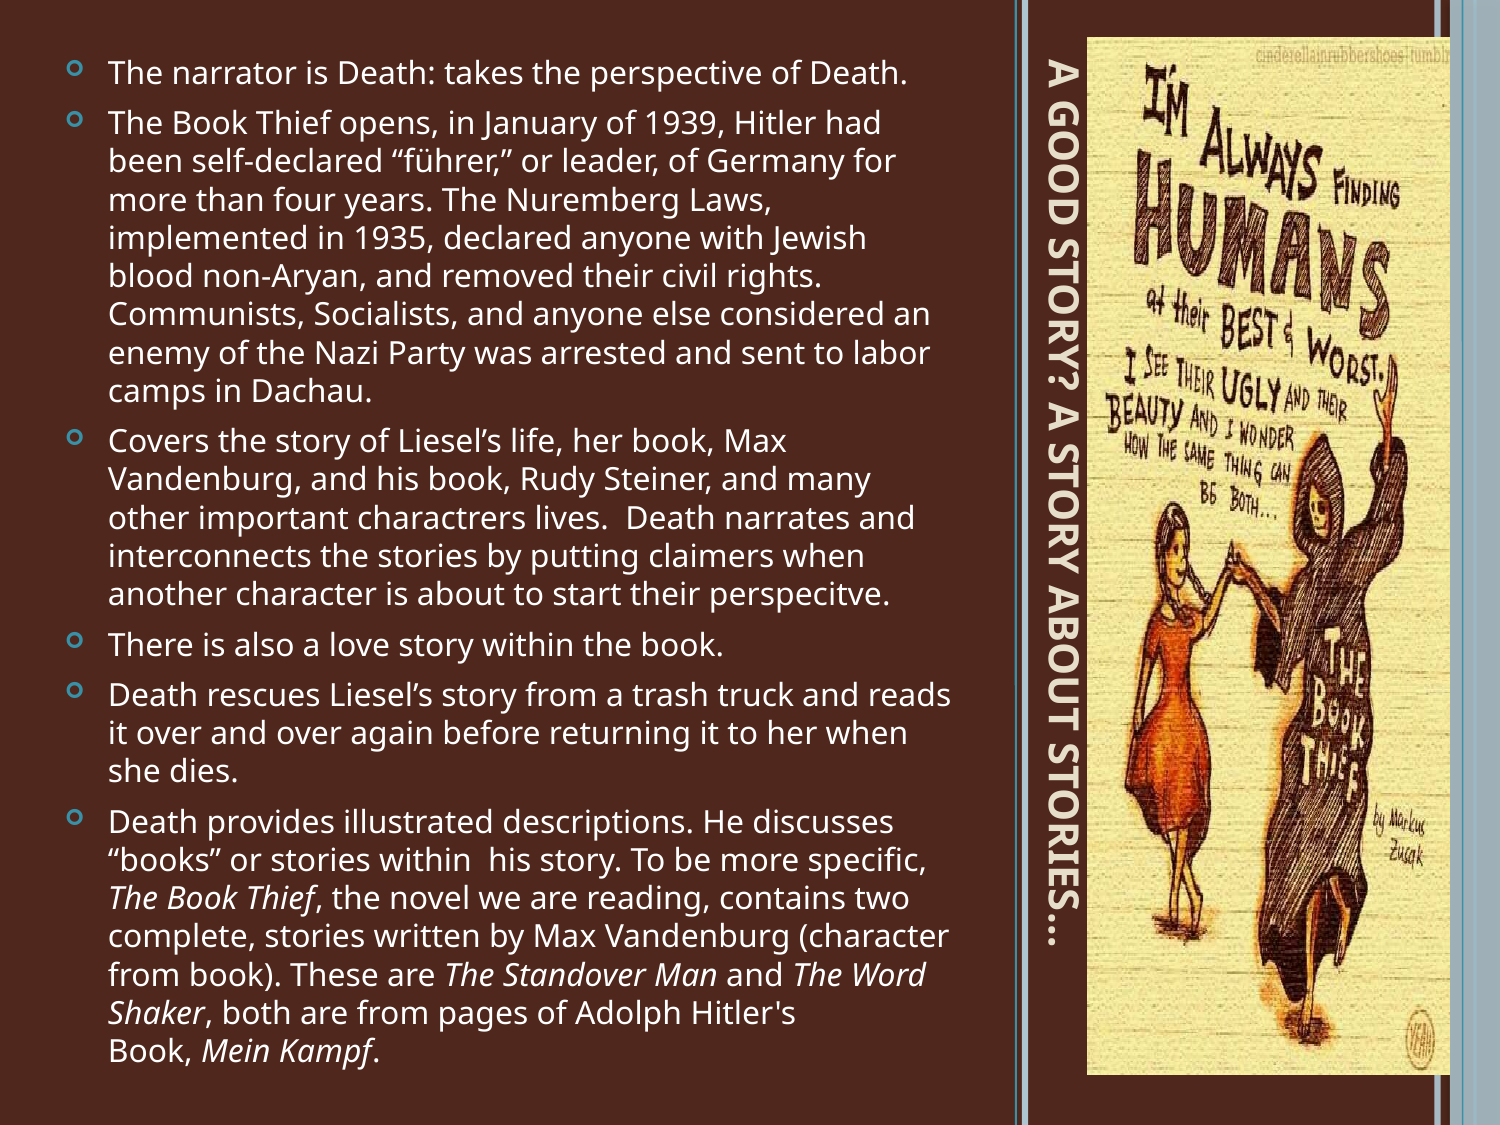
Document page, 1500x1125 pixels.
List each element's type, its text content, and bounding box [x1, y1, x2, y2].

picture [1086, 36, 1451, 1076]
title A Good Story? A story about stories… [1033, 45, 1083, 1080]
list The narrator is Death: takes the perspective of Death. The Book Thief opens, in January of 1939, Hitler had been self-declared “führer,” or leader, of Germany for more than four years. The Nuremberg Laws, implemented in 1935, declared anyone with Jewish blood non-Aryan, and removed their civil rights. Communists, Socialists, and anyone else considered an enemy of the Nazi Party was arrested and sent to labor camps in Dachau. Covers the story of Liesel’s life, her book, Max Vandenburg, and his book, Rudy Steiner, and many other important charactrers lives. Death narrates and interconnects the stories by putting claimers when another character is about to start their perspecitve. There is also a love story within the book. Death rescues Liesel’s story from a trash truck and reads it over and over again before returning it to her when she dies. Death provides illustrated descriptions. He discusses “books” or stories within his story. To be more specific, The Book Thief, the novel we are reading, contains two complete, stories written by Max Vandenburg (character from book). These are The Standover Man and The Word Shaker, both are from pages of Adolph Hitler's Book, Mein Kampf. [50, 45, 975, 1083]
